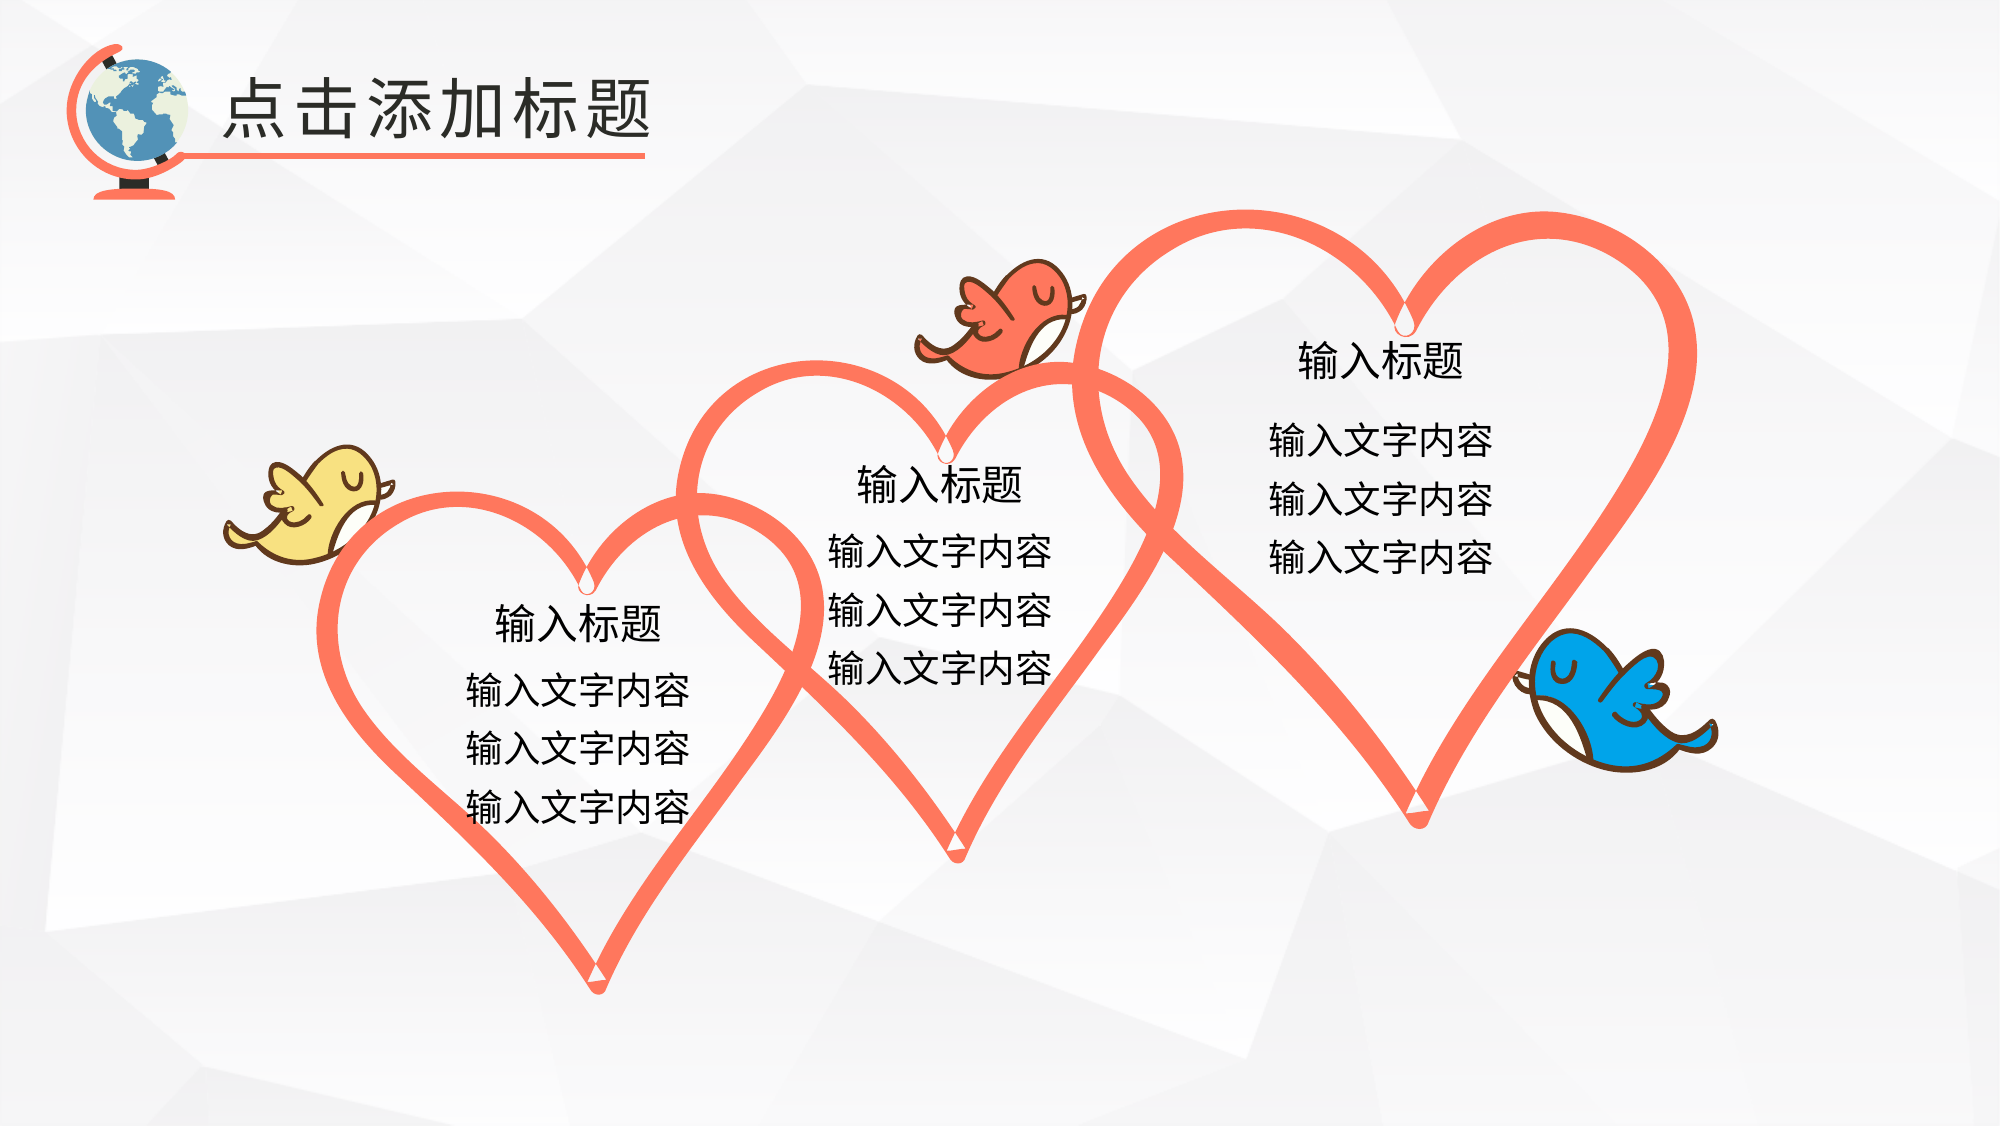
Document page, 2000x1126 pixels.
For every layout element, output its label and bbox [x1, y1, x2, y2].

text_box [221, 435, 834, 997]
text_box [1126, 516, 1153, 614]
text_box [1072, 389, 1114, 449]
text_box [759, 451, 1122, 700]
text_box [1211, 596, 1506, 830]
text_box [839, 708, 1057, 864]
picture [0, 0, 2000, 1126]
text_box [1158, 327, 1604, 590]
text_box [692, 360, 1024, 449]
text_box [1511, 616, 1721, 778]
text_box [1529, 596, 1572, 615]
text_box [66, 42, 703, 200]
text_box [912, 249, 1088, 384]
text_box [1092, 209, 1698, 547]
text_box [1090, 366, 1153, 440]
